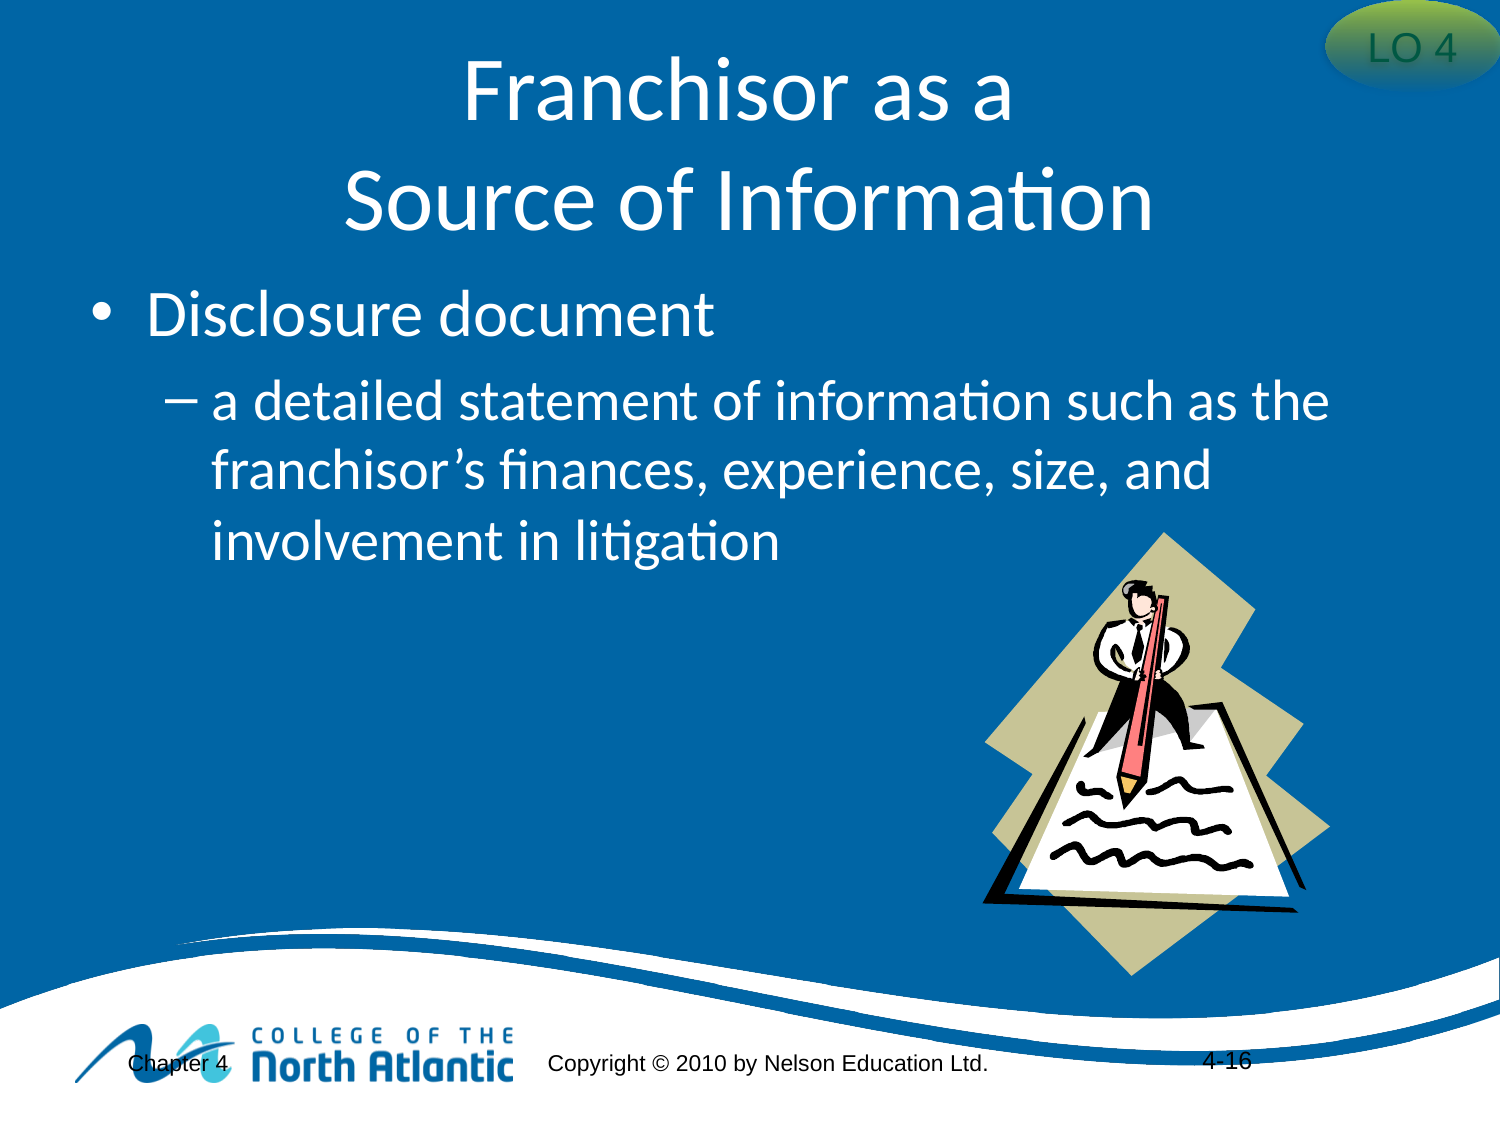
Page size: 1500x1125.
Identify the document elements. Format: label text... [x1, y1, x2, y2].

slide_number 4-16 [1187, 1037, 1500, 1113]
picture [0, 524, 1500, 1125]
text_box LO 4 [1325, 0, 1500, 92]
title Franchisor as a Source of Information [75, 45, 1425, 233]
list Disclosure document a detailed statement of information such as the franchisor’s finances, experience, size, and involvement in litigation [75, 262, 1425, 900]
